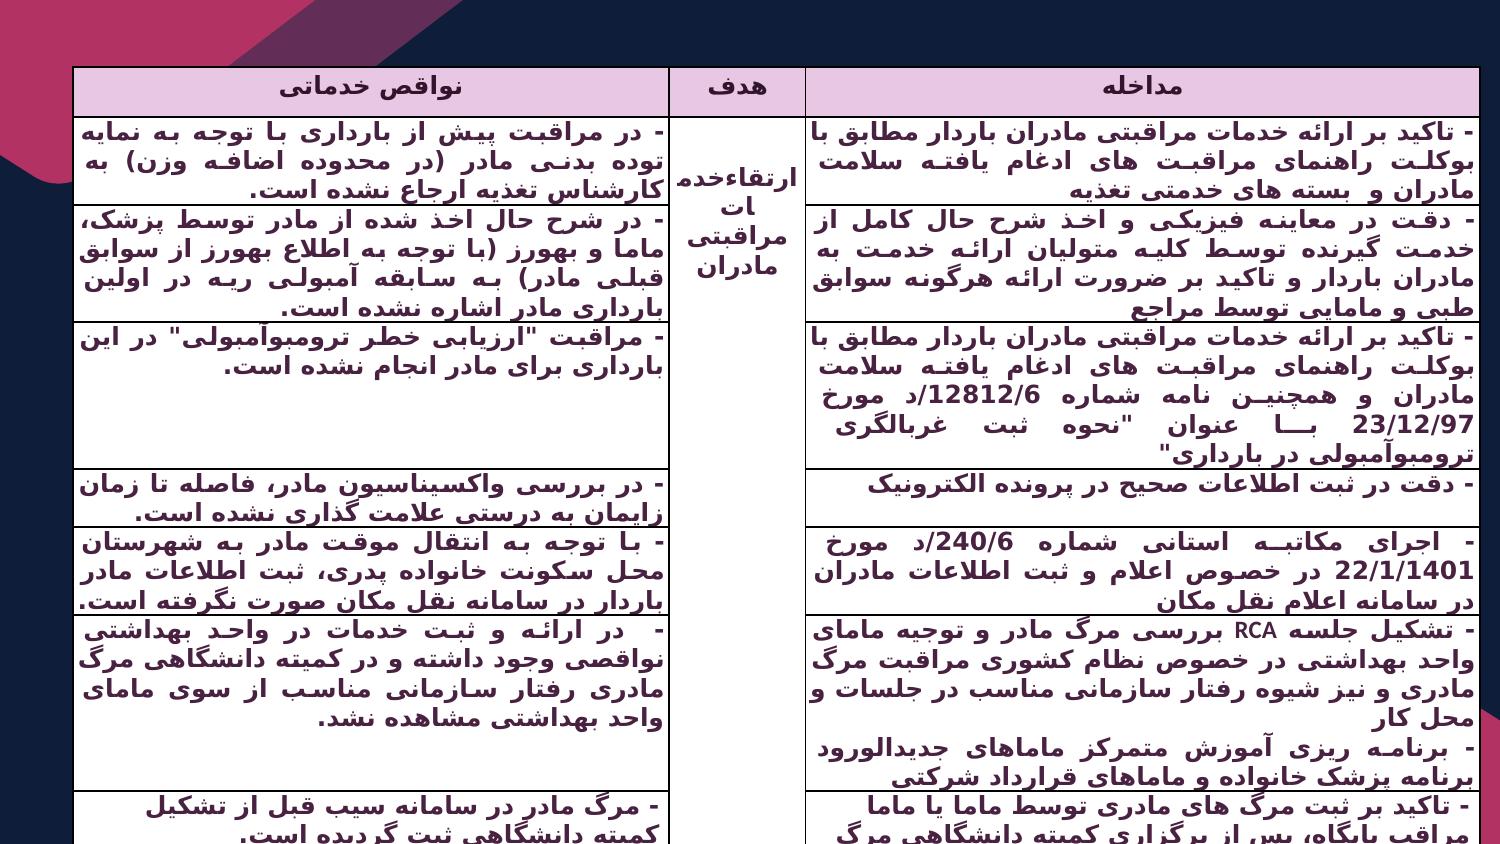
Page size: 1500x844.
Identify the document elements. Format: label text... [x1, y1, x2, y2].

table_cell - تاکید بر ارائه خدمات مراقبتی مادران باردار مطابق با بوکلت راهنمای مراقبت های ادغام یافته سلامت مادران و بسته های خدمتی تغذیه [806, 118, 1479, 204]
table_header هدف [670, 68, 805, 116]
table_cell - مراقبت "ارزیابی خطر ترومبوآمبولی" در این بارداری برای مادر انجام نشده است. [74, 323, 668, 468]
table_cell - مرگ مادر در سامانه سیب قبل از تشکیل کمیته دانشگاهی ثبت گردیده است. [74, 792, 668, 844]
table_cell - با توجه به انتقال موقت مادر به شهرستان محل سکونت خانواده پدری، ثبت اطلاعات مادر باردار در سامانه نقل مکان صورت نگرفته است. [74, 528, 668, 614]
table_cell - در شرح حال اخذ شده از مادر توسط پزشک، ماما و بهورز (با توجه به اطلاع بهورز از سوابق قبلی مادر) به سابقه آمبولی ریه در اولین بارداری مادر اشاره نشده است. [74, 206, 668, 321]
table_cell - دقت در معاینه فیزیکی و اخذ شرح حال کامل از خدمت گیرنده توسط کلیه متولیان ارائه خدمت به مادران باردار و تاکید بر ضرورت ارائه هرگونه سوابق طبی و مامایی توسط مراجع [806, 206, 1479, 321]
table_header نواقص خدماتی [74, 68, 668, 116]
table_cell - تاکید بر ثبت مرگ های مادری توسط ماما یا ماما مراقب پایگاه، پس از برگزاری کمیته دانشگاهی مرگ مادری مربوطه و با هماهنگی کارشناس ستادی برنامه (بر اساس نامه شماره3241/6/دمورخ 2/4/98) [806, 792, 1479, 844]
table_cell - تشکیل جلسه RCA بررسی مرگ مادر و توجیه مامای واحد بهداشتی در خصوص نظام کشوری مراقبت مرگ مادری و نیز شیوه رفتار سازمانی مناسب در جلسات و محل کار - برنامه ریزی آموزش متمرکز ماماهای جدیدالورود برنامه پزشک خانواده و ماماهای قرارداد شرکتی [806, 616, 1479, 790]
table_cell - در بررسی واکسیناسیون مادر، فاصله تا زمان زایمان به درستی علامت گذاری نشده است. [74, 470, 668, 526]
table_header مداخله [806, 68, 1479, 116]
table_cell - در ارائه و ثبت خدمات در واحد بهداشتی نواقصی وجود داشته و در کمیته دانشگاهی مرگ مادری رفتار سازمانی مناسب از سوی مامای واحد بهداشتی مشاهده نشد. [74, 616, 668, 790]
table_cell - دقت در ثبت اطلاعات صحیح در پرونده الکترونیک [806, 470, 1479, 526]
table_cell - در مراقبت پیش از بارداری با توجه به نمایه توده بدنی مادر (در محدوده اضافه وزن) به کارشناس تغذیه ارجاع نشده است. [74, 118, 668, 204]
table_cell ارتقاءخدمات مراقبتی مادران [670, 118, 805, 844]
table_cell - تاکید بر ارائه خدمات مراقبتی مادران باردار مطابق با بوکلت راهنمای مراقبت های ادغام یافته سلامت مادران و همچنین نامه شماره 12812/6/د مورخ 23/12/97 با عنوان "نحوه ثبت غربالگری ترومبوآمبولی در بارداری" [806, 323, 1479, 468]
table_cell - اجرای مکاتبه استانی شماره 240/6/د مورخ 22/1/1401 در خصوص اعلام و ثبت اطلاعات مادران در سامانه اعلام نقل مکان [806, 528, 1479, 614]
